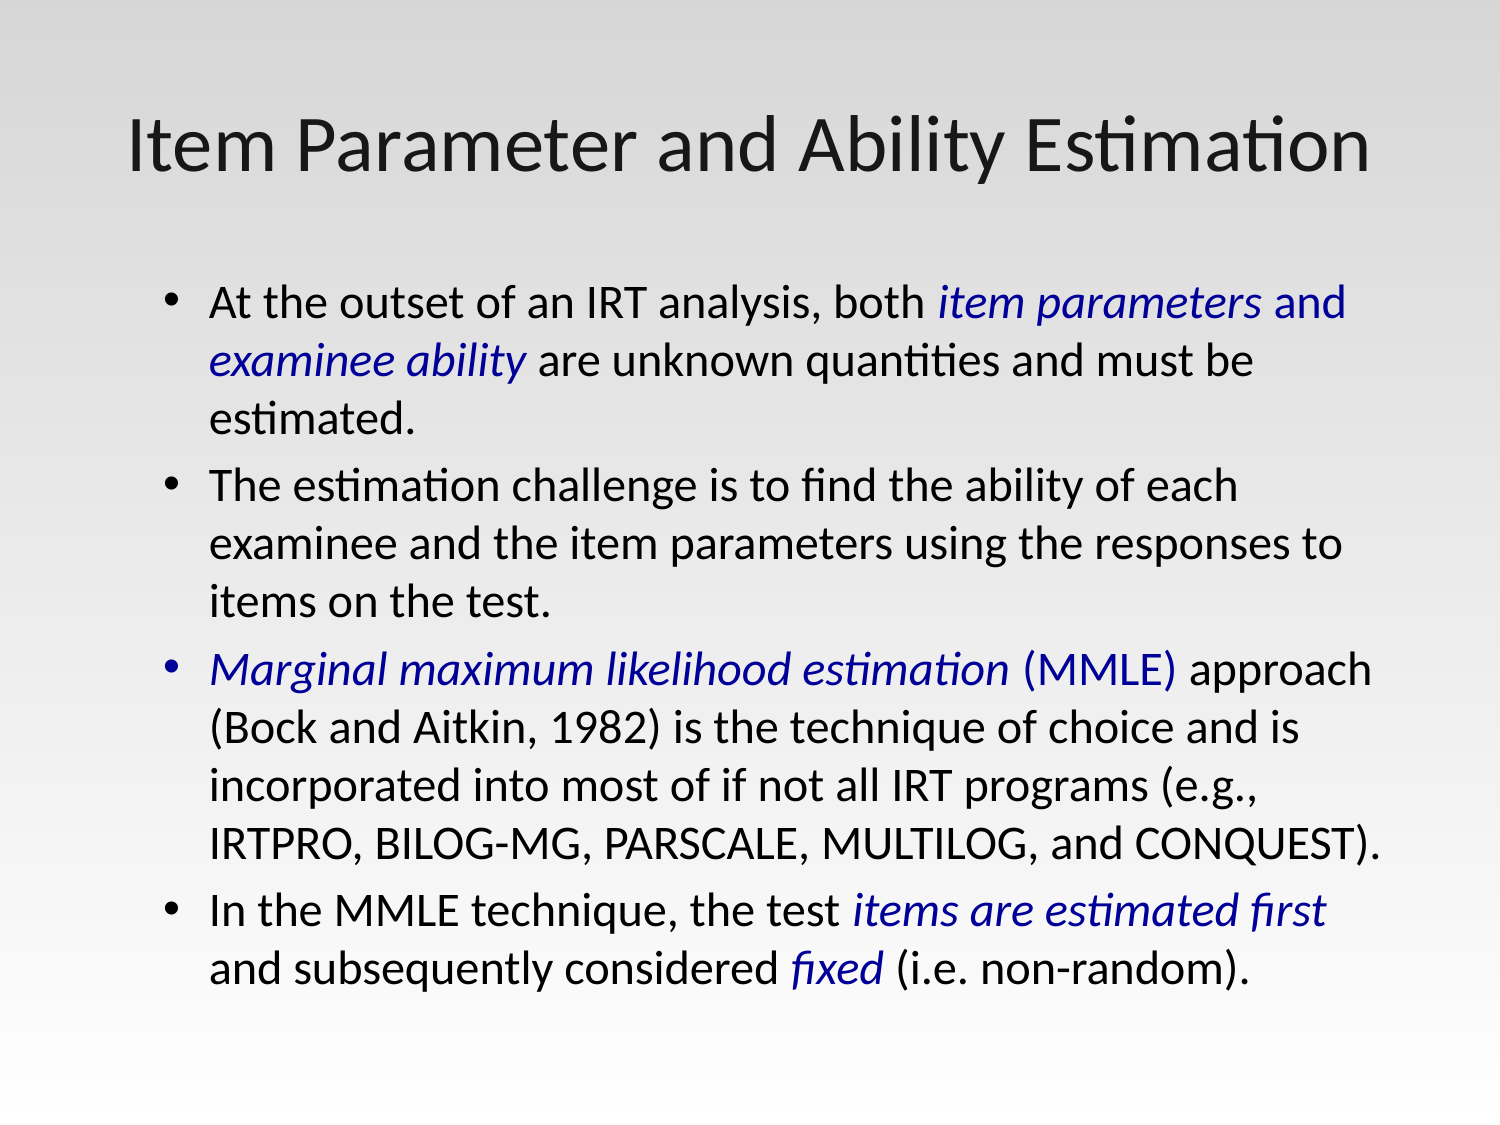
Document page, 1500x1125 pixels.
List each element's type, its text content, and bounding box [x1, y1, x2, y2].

list At the outset of an IRT analysis, both item parameters and examinee ability are unknown quantities and must be estimated. The estimation challenge is to find the ability of each examinee and the item parameters using the responses to items on the test. Marginal maximum likelihood estimation (MMLE) approach (Bock and Aitkin, 1982) is the technique of choice and is incorporated into most of if not all IRT programs (e.g., IRTPRO, BILOG-MG, PARSCALE, MULTILOG, and CONQUEST). In the MMLE technique, the test items are estimated first and subsequently considered fixed (i.e. non-random). [75, 262, 1425, 1005]
title Item Parameter and Ability Estimation [75, 45, 1425, 233]
